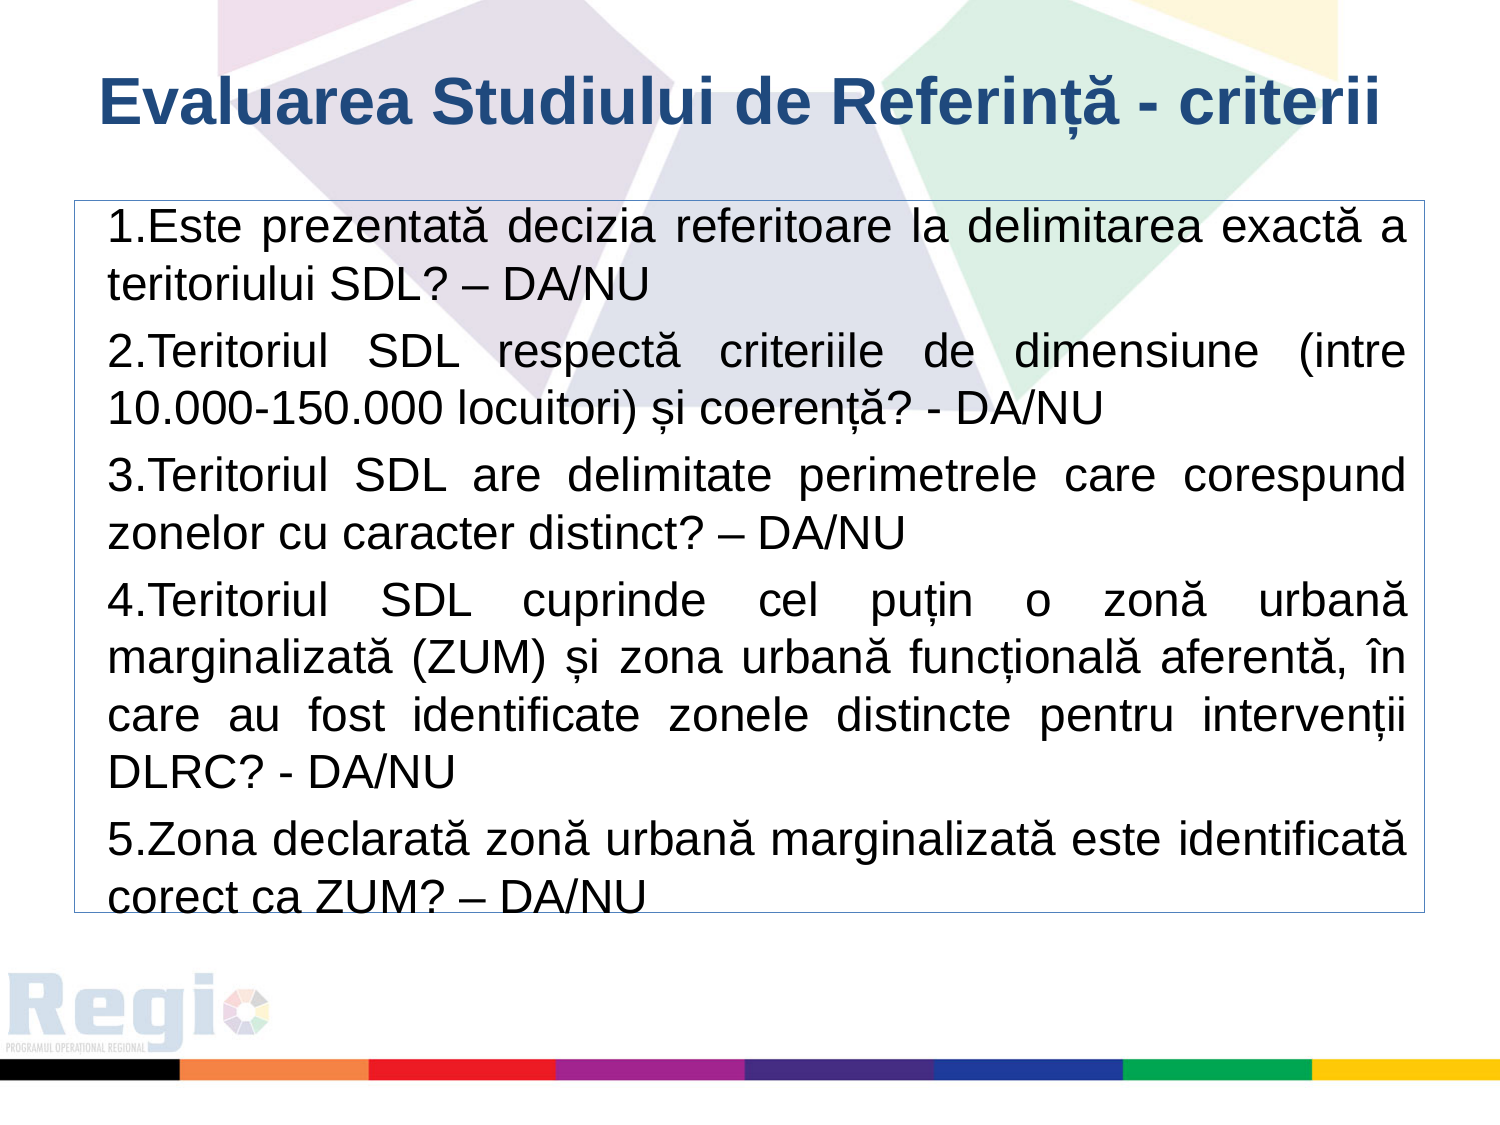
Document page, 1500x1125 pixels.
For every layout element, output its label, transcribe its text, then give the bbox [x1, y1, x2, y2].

list 1.Este prezentată decizia referitoare la delimitarea exactă a teritoriului SDL? – DA/NU 2.Teritoriul SDL respectă criteriile de dimensiune (intre 10.000-150.000 locuitori) și coerență? - DA/NU 3.Teritoriul SDL are delimitate perimetrele care corespund zonelor cu caracter distinct? – DA/NU 4.Teritoriul SDL cuprinde cel puțin o zonă urbană marginalizată (ZUM) și zona urbană funcțională aferentă, în care au fost identificate zonele distincte pentru intervenții DLRC? - DA/NU 5.Zona declarată zonă urbană marginalizată este identificată corect ca ZUM? – DA/NU [75, 187, 1425, 950]
title Evaluarea Studiului de Referință - criterii [75, 45, 1425, 150]
picture [0, 0, 1500, 1125]
